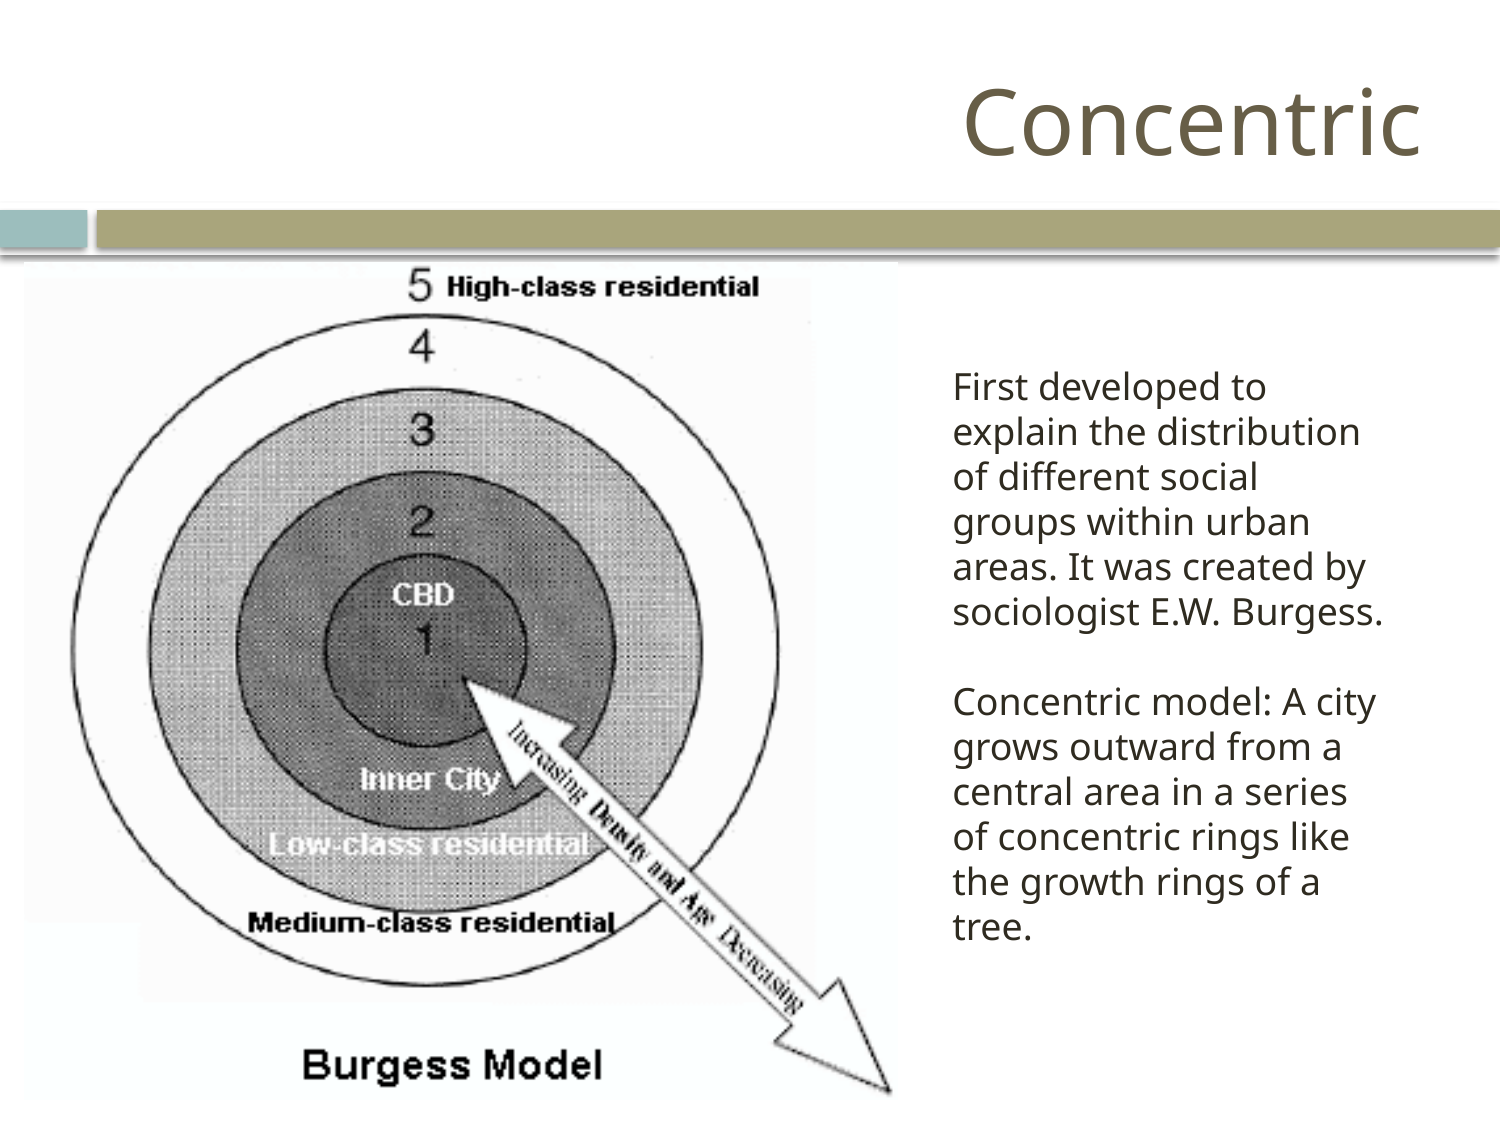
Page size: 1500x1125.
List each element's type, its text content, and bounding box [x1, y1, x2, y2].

picture [24, 262, 898, 1101]
text_box First developed to explain the distribution of different social groups within urban areas. It was created by sociologist E.W. Burgess. Concentric model: A city grows outward from a central area in a series of concentric rings like the growth rings of a tree. [937, 355, 1400, 956]
title Concentric [100, 37, 1438, 200]
